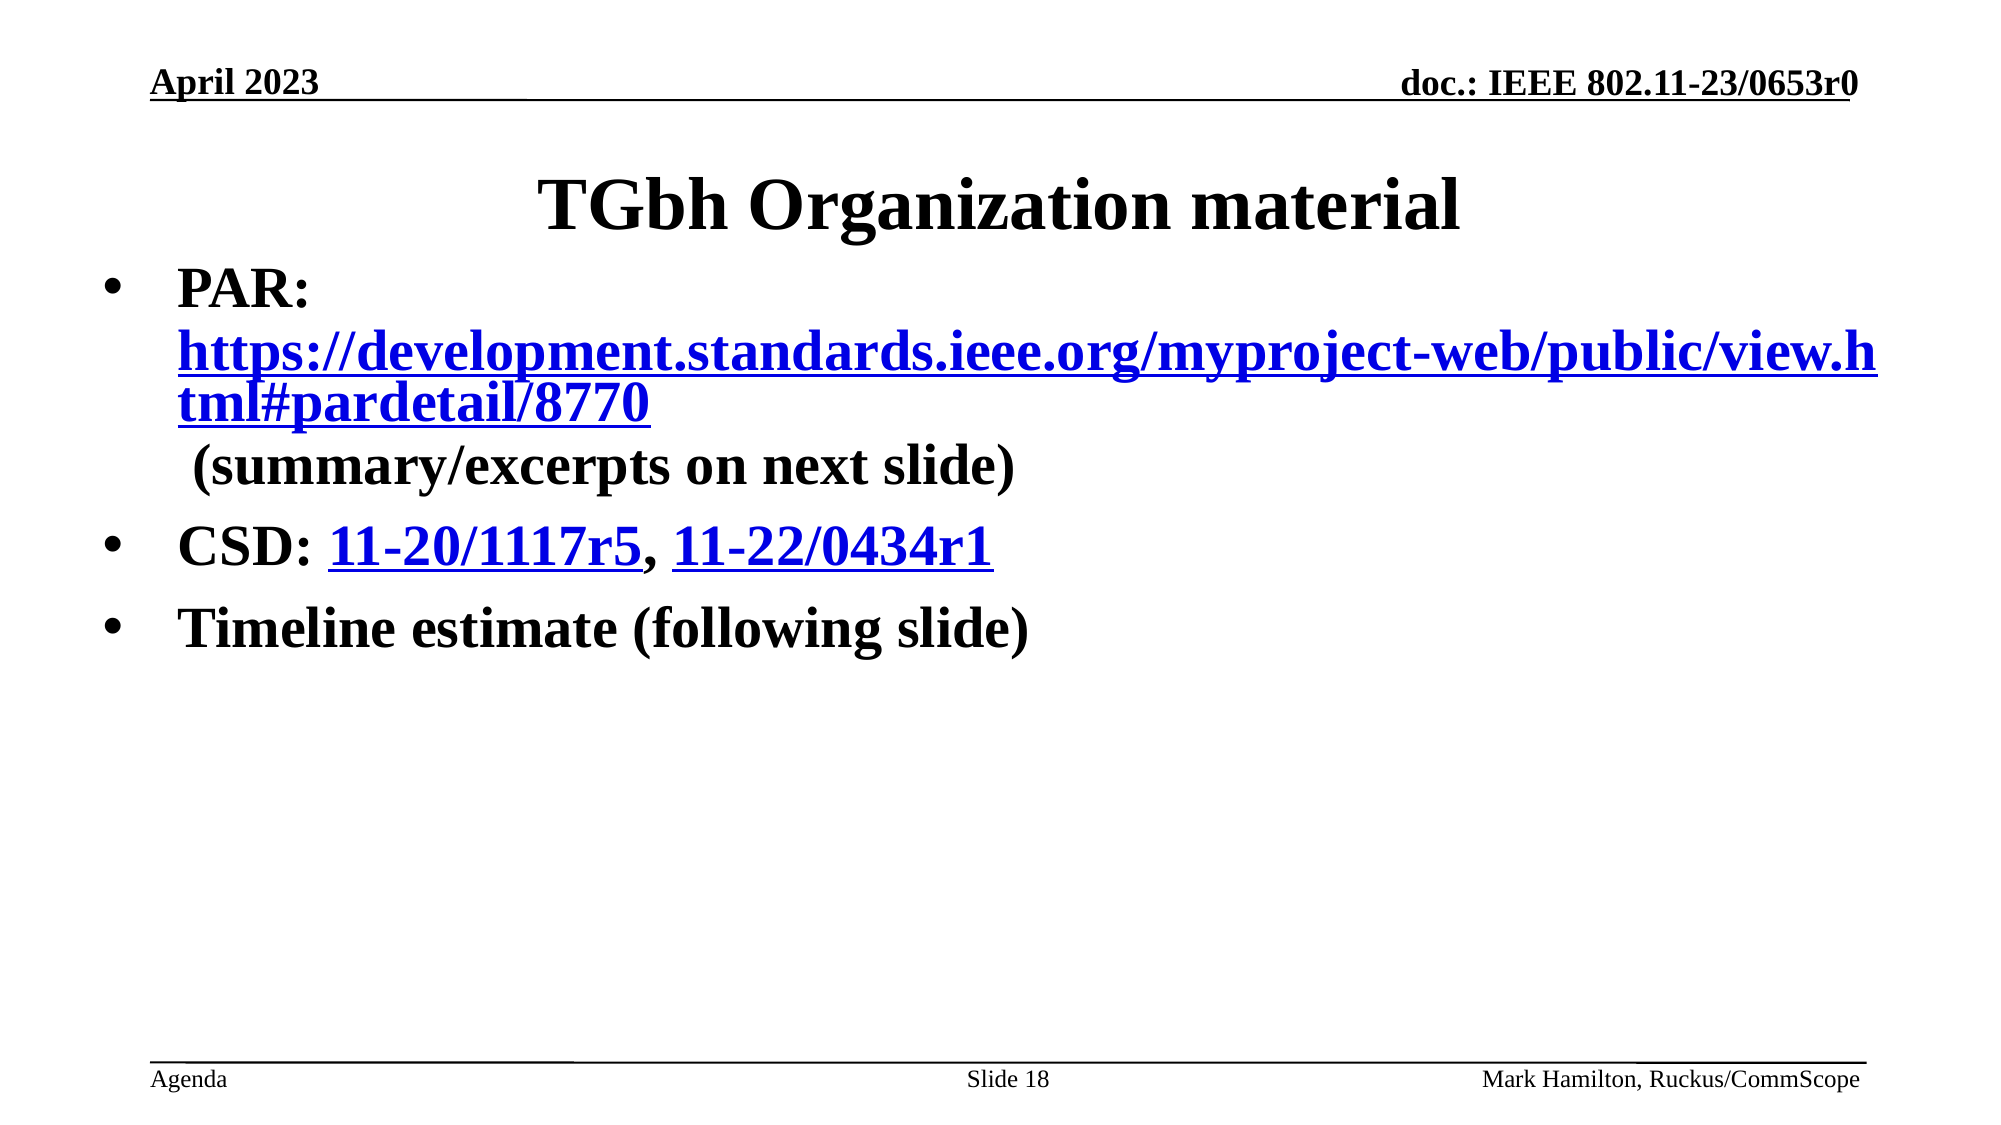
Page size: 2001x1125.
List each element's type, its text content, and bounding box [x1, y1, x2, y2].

list PAR: https://development.standards.ieee.org/myproject-web/public/view.html#pardetail/8770 (summary/excerpts on next slide) CSD: 11-20/1117r5, 11-22/0434r1 Timeline estimate (following slide) [87, 249, 1901, 1063]
slide_number Slide 18 [950, 1061, 1067, 1123]
title TGbh Organization material [149, 112, 1850, 249]
